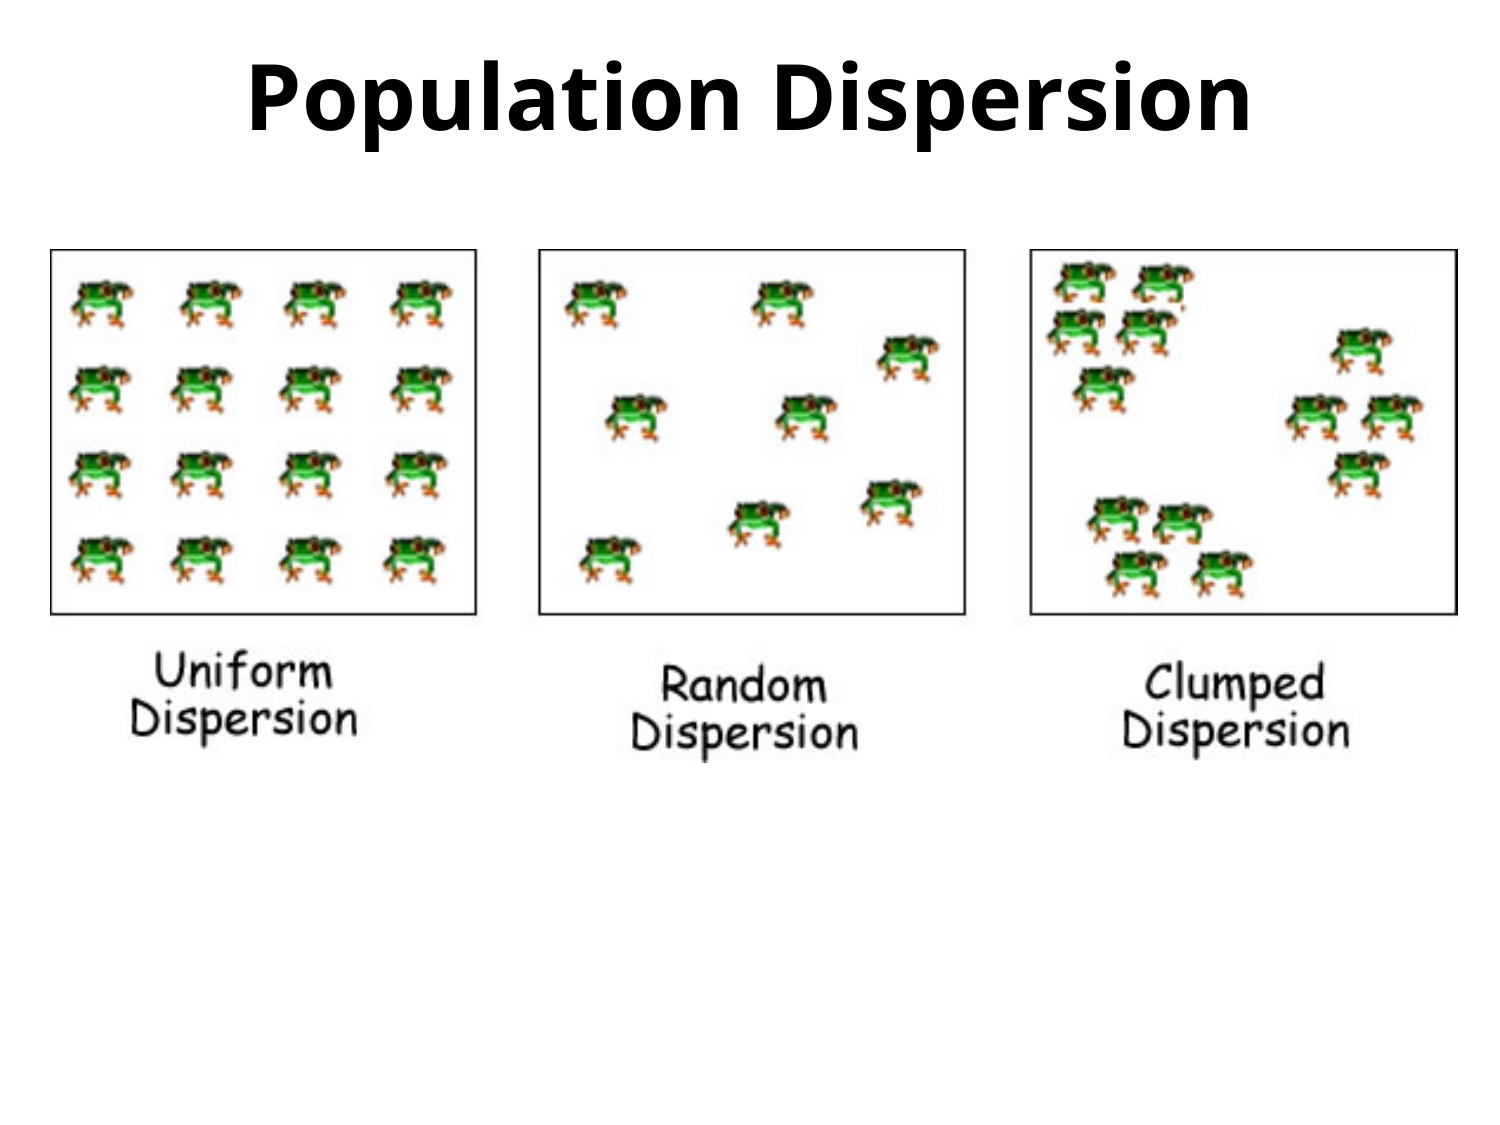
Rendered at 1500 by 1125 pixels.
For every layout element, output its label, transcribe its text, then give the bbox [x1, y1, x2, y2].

picture [49, 249, 1458, 763]
title Population Dispersion [75, 0, 1425, 188]
